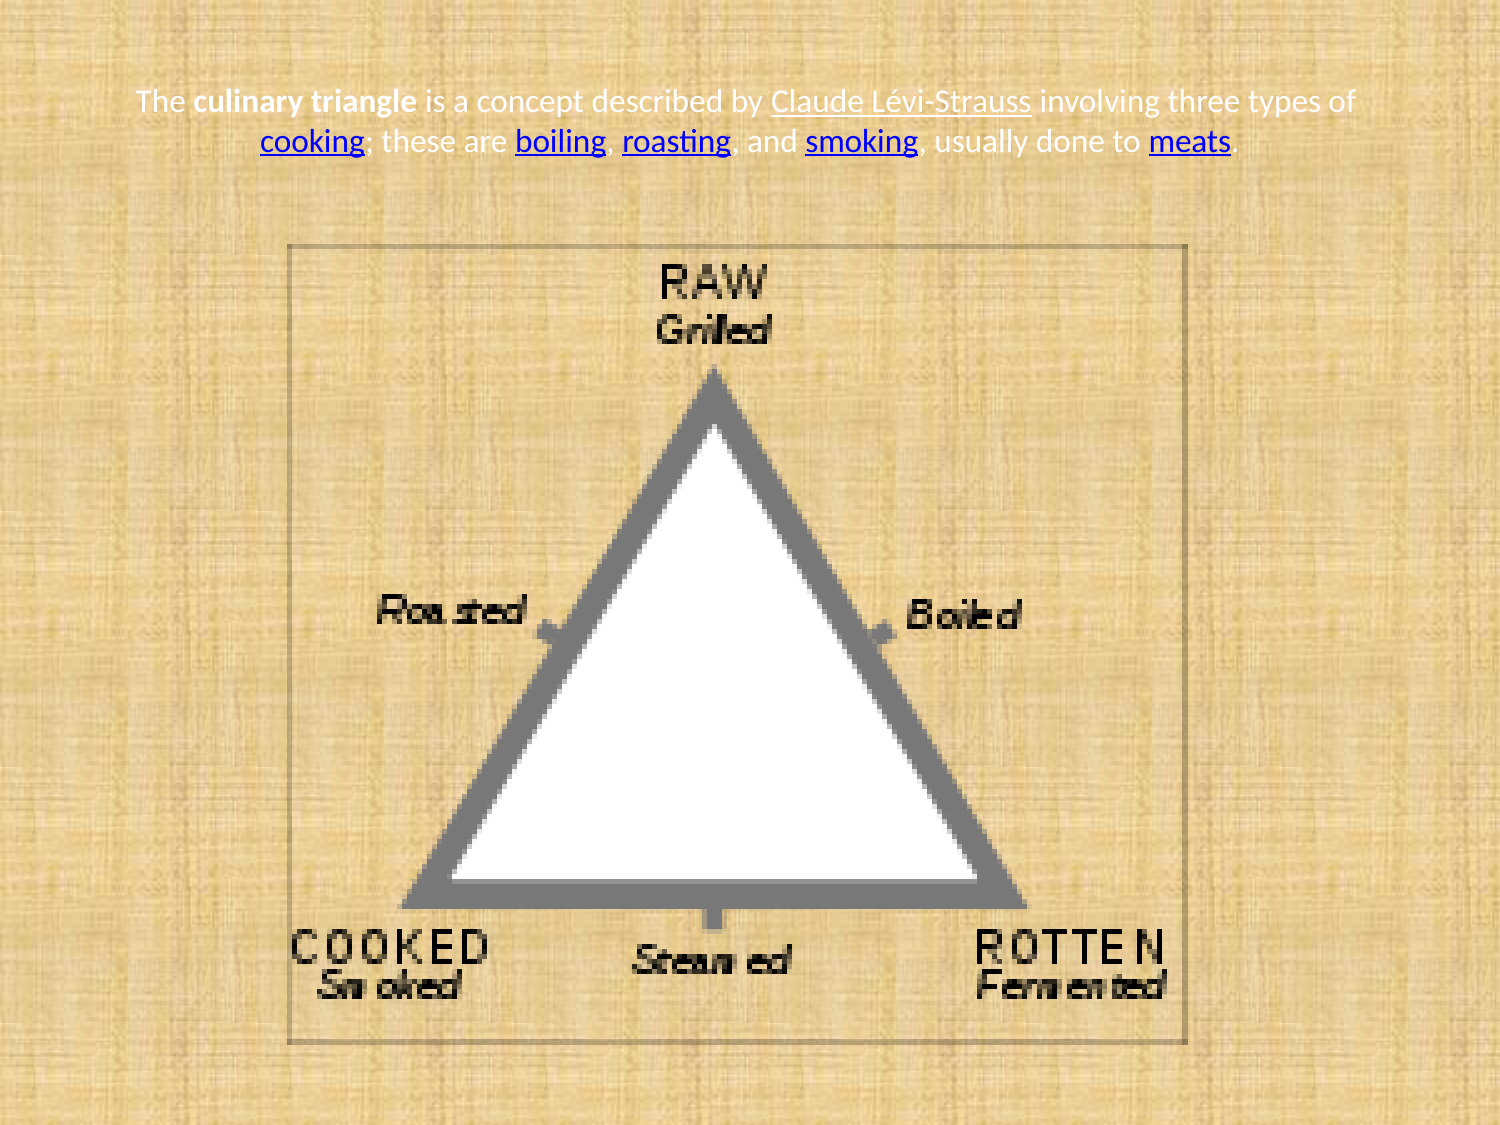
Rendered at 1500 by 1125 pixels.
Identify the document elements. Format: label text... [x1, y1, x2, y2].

picture [0, 0, 1500, 1125]
title The culinary triangle is a concept described by Claude Lévi-Strauss involving three types of cooking; these are boiling, roasting, and smoking, usually done to meats. [75, 45, 1425, 233]
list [287, 244, 1188, 1046]
